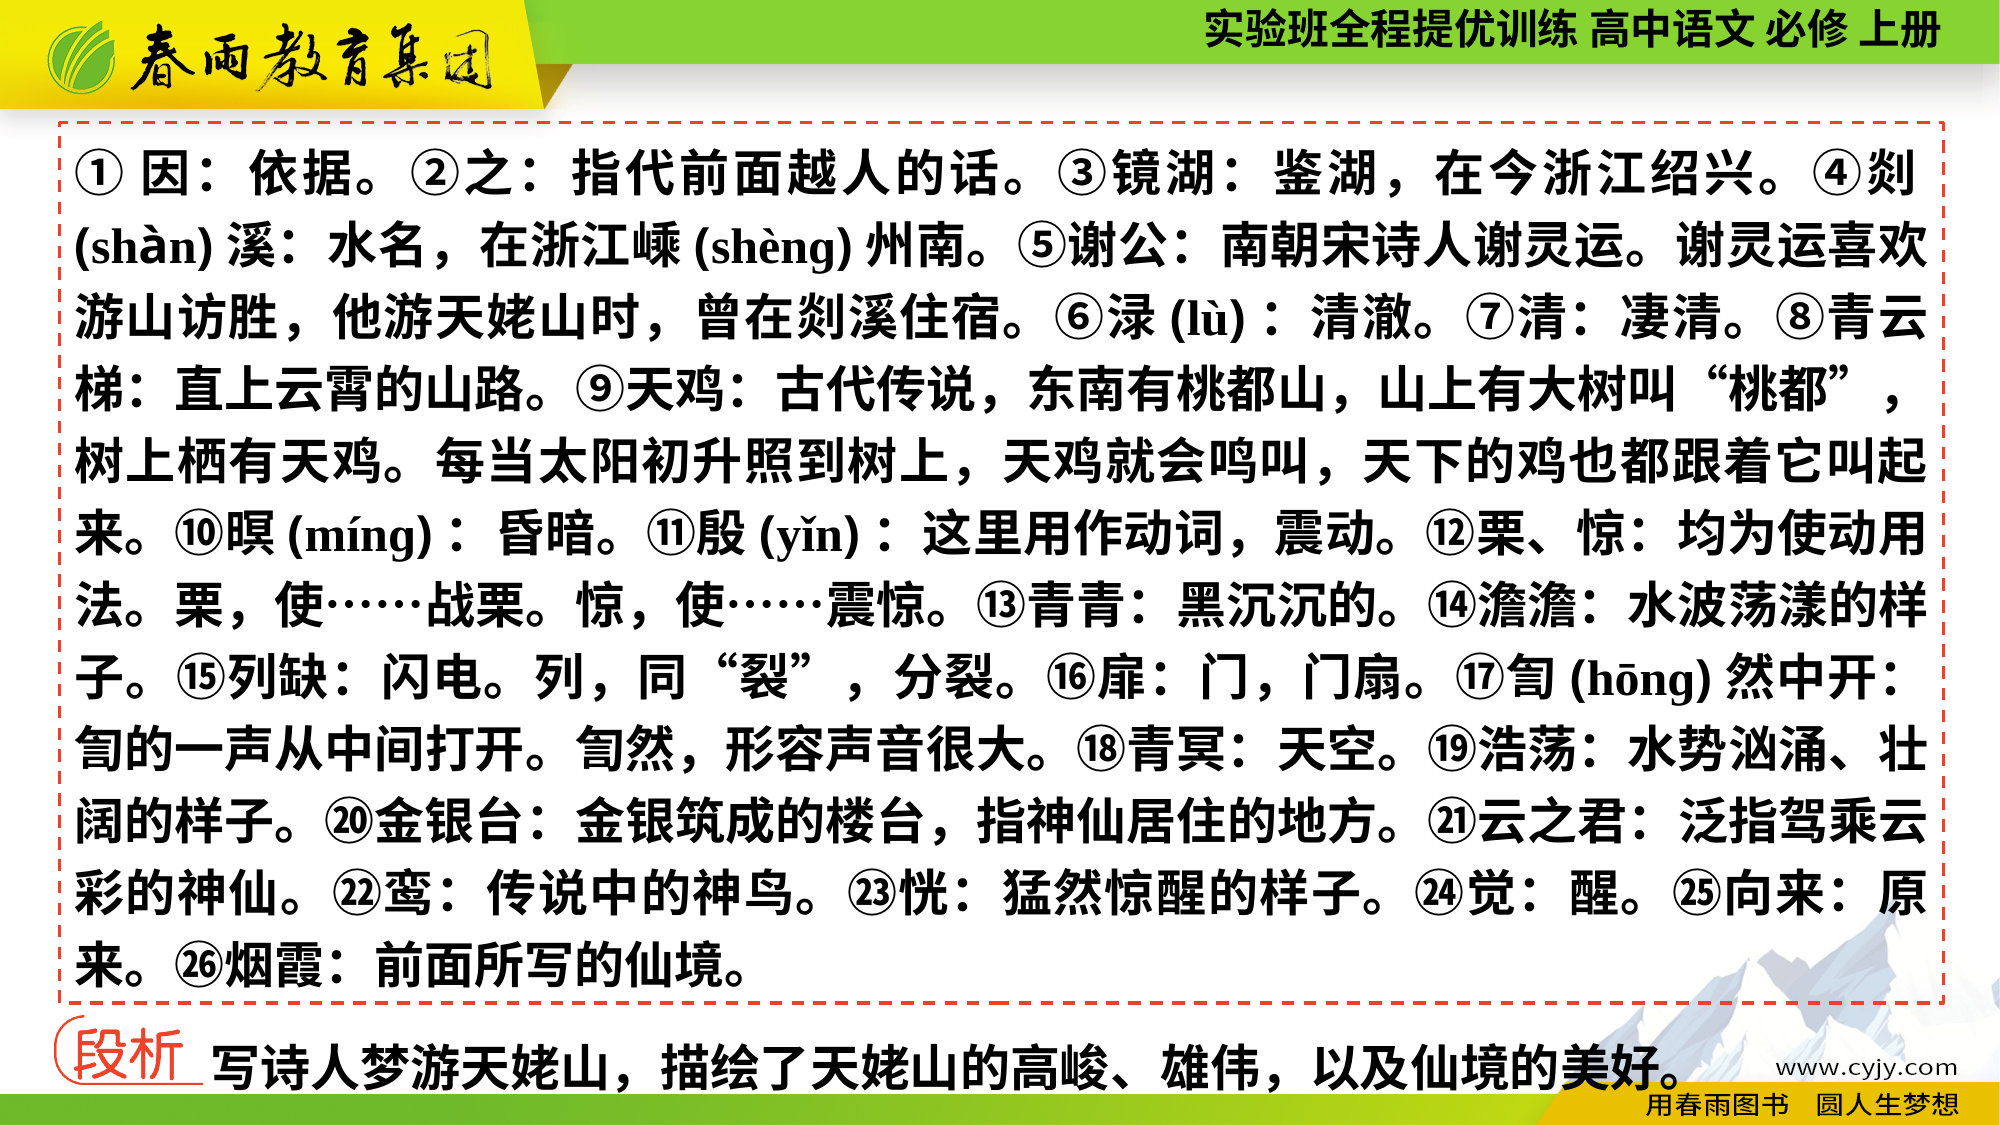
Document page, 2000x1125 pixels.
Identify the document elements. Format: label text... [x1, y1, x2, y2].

list ①因：依据。②之：指代前面越人的话。③镜湖：鉴湖，在今浙江绍兴。④剡(shàn)溪：水名，在浙江嵊(shènɡ)州南。⑤谢公：南朝宋诗人谢灵运。谢灵运喜欢游山访胜，他游天姥山时，曾在剡溪住宿。⑥渌(lù)：清澈。⑦清：凄清。⑧青云梯：直上云霄的山路。⑨天鸡：古代传说，东南有桃都山，山上有大树叫“桃都”，树上栖有天鸡。每当太阳初升照到树上，天鸡就会鸣叫，天下的鸡也都跟着它叫起来。⑩暝(mínɡ)：昏暗。⑪殷(yǐn)：这里用作动词，震动。⑫栗、惊：均为使动用法。栗，使……战栗。惊，使……震惊。⑬青青：黑沉沉的。⑭澹澹：水波荡漾的样子。⑮列缺：闪电。列，同“裂”，分裂。⑯扉：门，门扇。⑰訇(hōnɡ)然中开：訇的一声从中间打开。訇然，形容声音很大。⑱青冥：天空。⑲浩荡：水势汹涌、壮阔的样子。⑳金银台：金银筑成的楼台，指神仙居住的地方。㉑云之君：泛指驾乘云彩的神仙。㉒鸾：传说中的神鸟。㉓恍：猛然惊醒的样子。㉔觉：醒。㉕向来：原来。㉖烟霞：前面所写的仙境。 [59, 122, 1944, 999]
picture [0, 0, 2000, 1125]
text_box 写诗人梦游天姥山，描绘了天姥山的高峻、雄伟，以及仙境的美好。 [59, 999, 1944, 1105]
